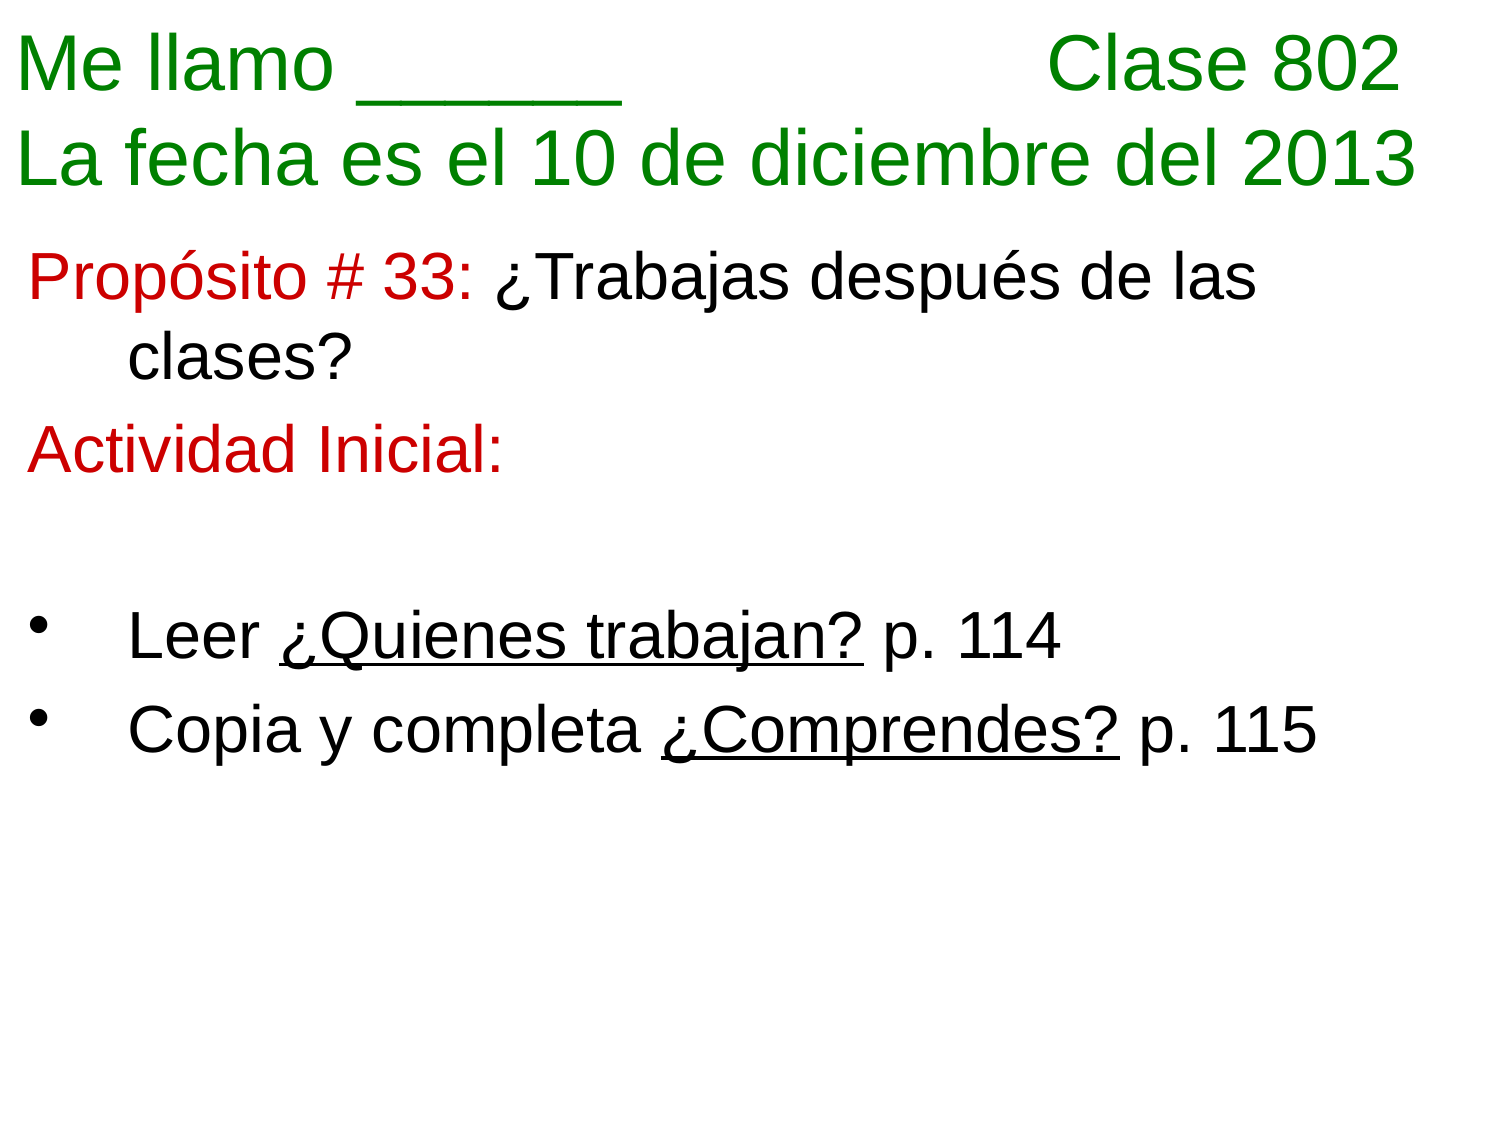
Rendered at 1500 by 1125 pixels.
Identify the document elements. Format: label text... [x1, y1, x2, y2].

title Me llamo ______ Clase 802 La fecha es el 10 de diciembre del 2013 [0, 12, 1500, 200]
list Propósito # 33: ¿Trabajas después de las clases? Actividad Inicial: Leer ¿Quienes trabajan? p. 114 Copia y completa ¿Comprendes? p. 115 [12, 224, 1463, 1088]
